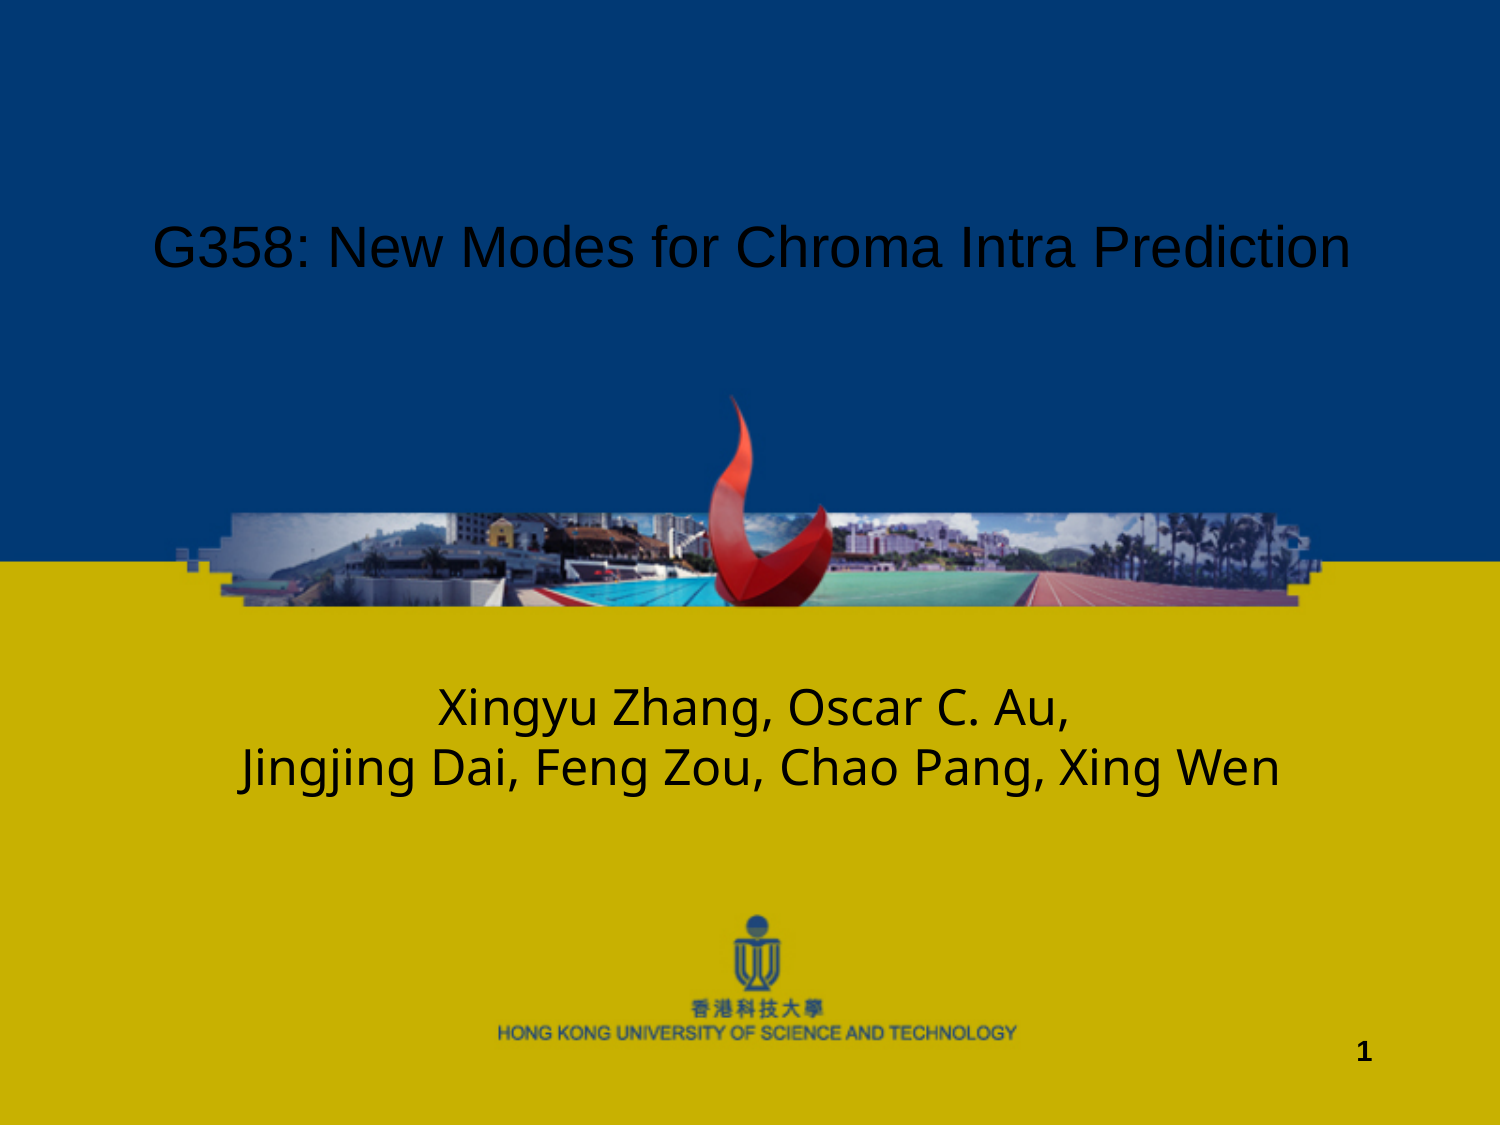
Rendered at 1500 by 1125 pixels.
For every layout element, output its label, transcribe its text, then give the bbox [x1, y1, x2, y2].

subtitle Xingyu Zhang, Oscar C. Au, Jingjing Dai, Feng Zou, Chao Pang, Xing Wen [198, 667, 1324, 852]
picture [0, 0, 1500, 1125]
slide_number 1 [1074, 1024, 1388, 1101]
title G358: New Modes for Chroma Intra Prediction [137, 149, 1413, 338]
